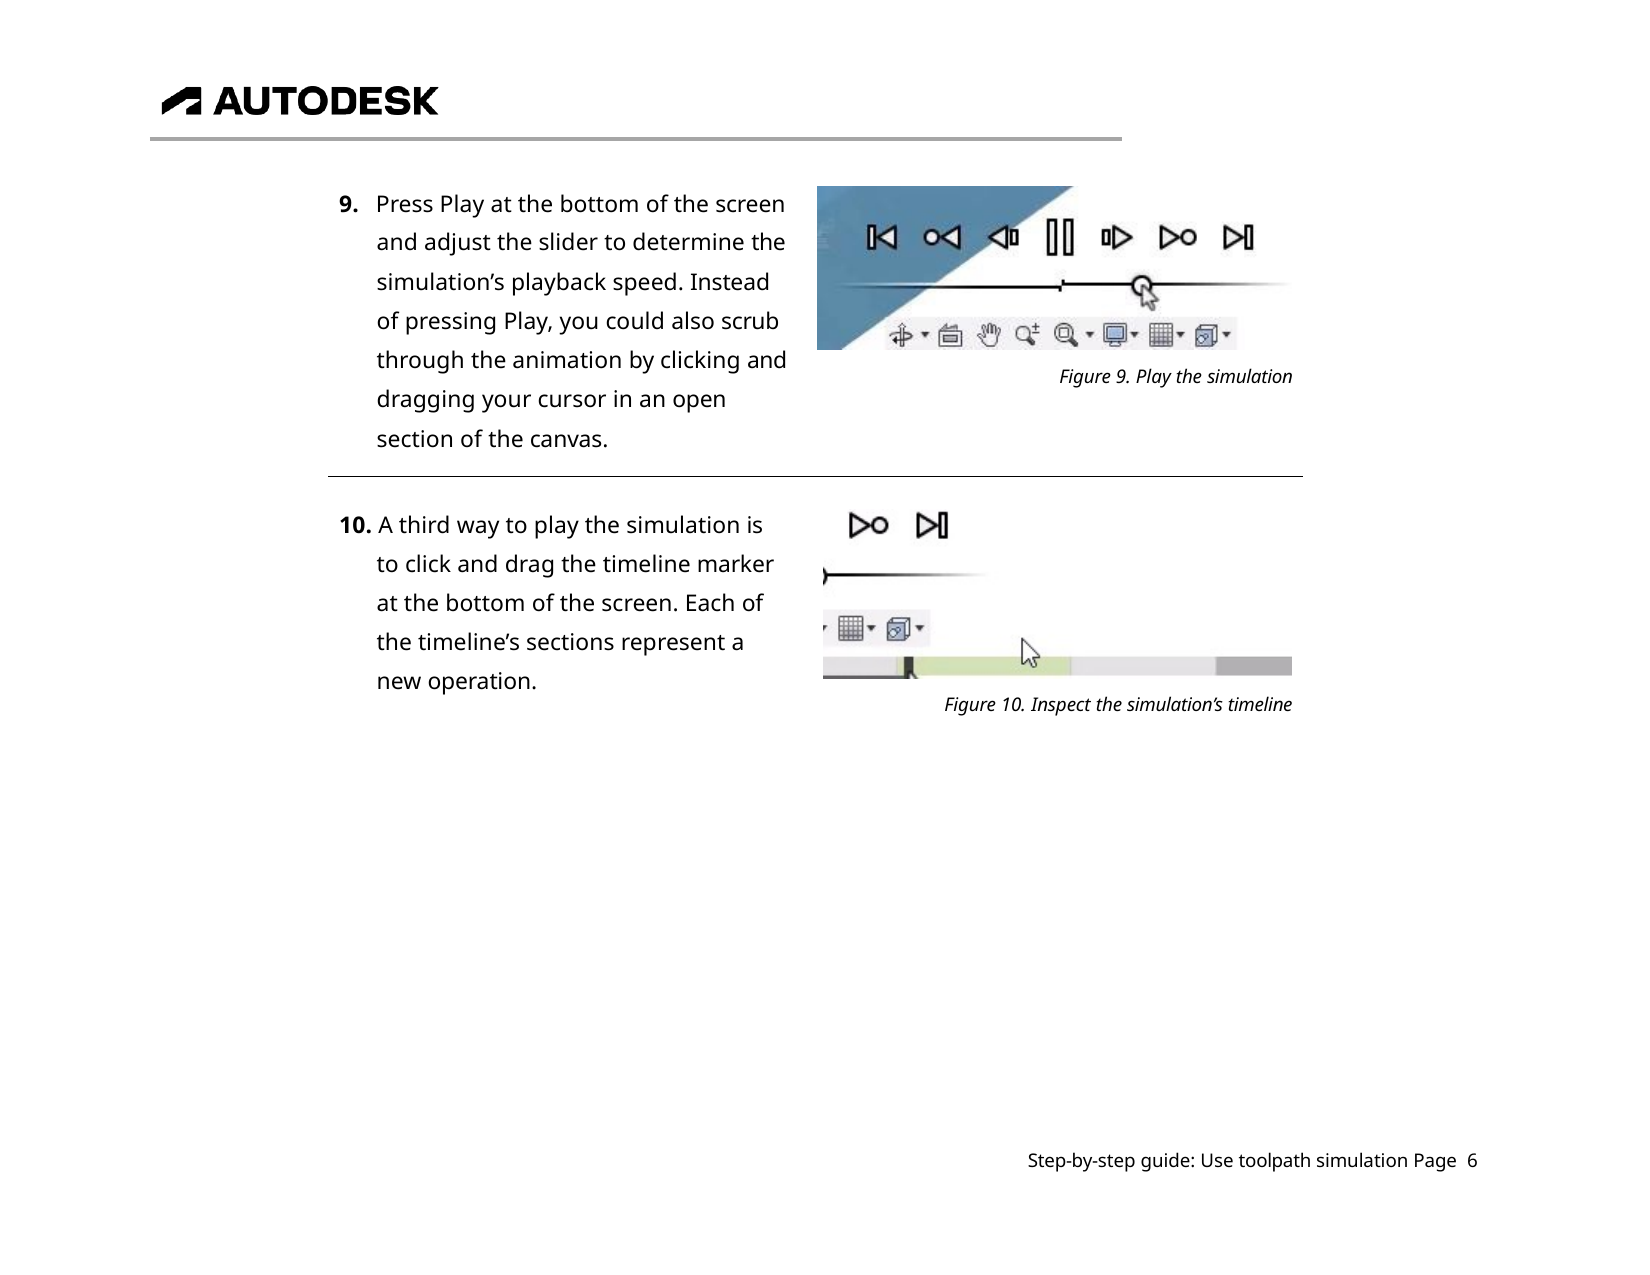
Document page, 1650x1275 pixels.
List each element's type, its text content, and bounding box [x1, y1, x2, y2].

table_cell Figure 10. Inspect the simulation’s timeline [803, 477, 1303, 724]
picture [161, 86, 439, 115]
table_header 9. Press Play at the bottom of the screen and adjust the slider to determine the simulation’s playback speed. Instead of pressing Play, you could also scrub through the animation by clicking and dragging your cursor in an open section of the canvas. [328, 187, 803, 476]
table_cell 10. A third way to play the simulation is to click and drag the timeline marker at the bottom of the screen. Each of the timeline’s sections represent a new operation. [328, 477, 803, 724]
picture [822, 509, 1292, 679]
picture [817, 186, 1293, 350]
slide_number Step-by-step guide: Use toolpath simulation Page 10 [1025, 1145, 1509, 1275]
table_header Figure 9. Play the simulation [803, 187, 1303, 476]
